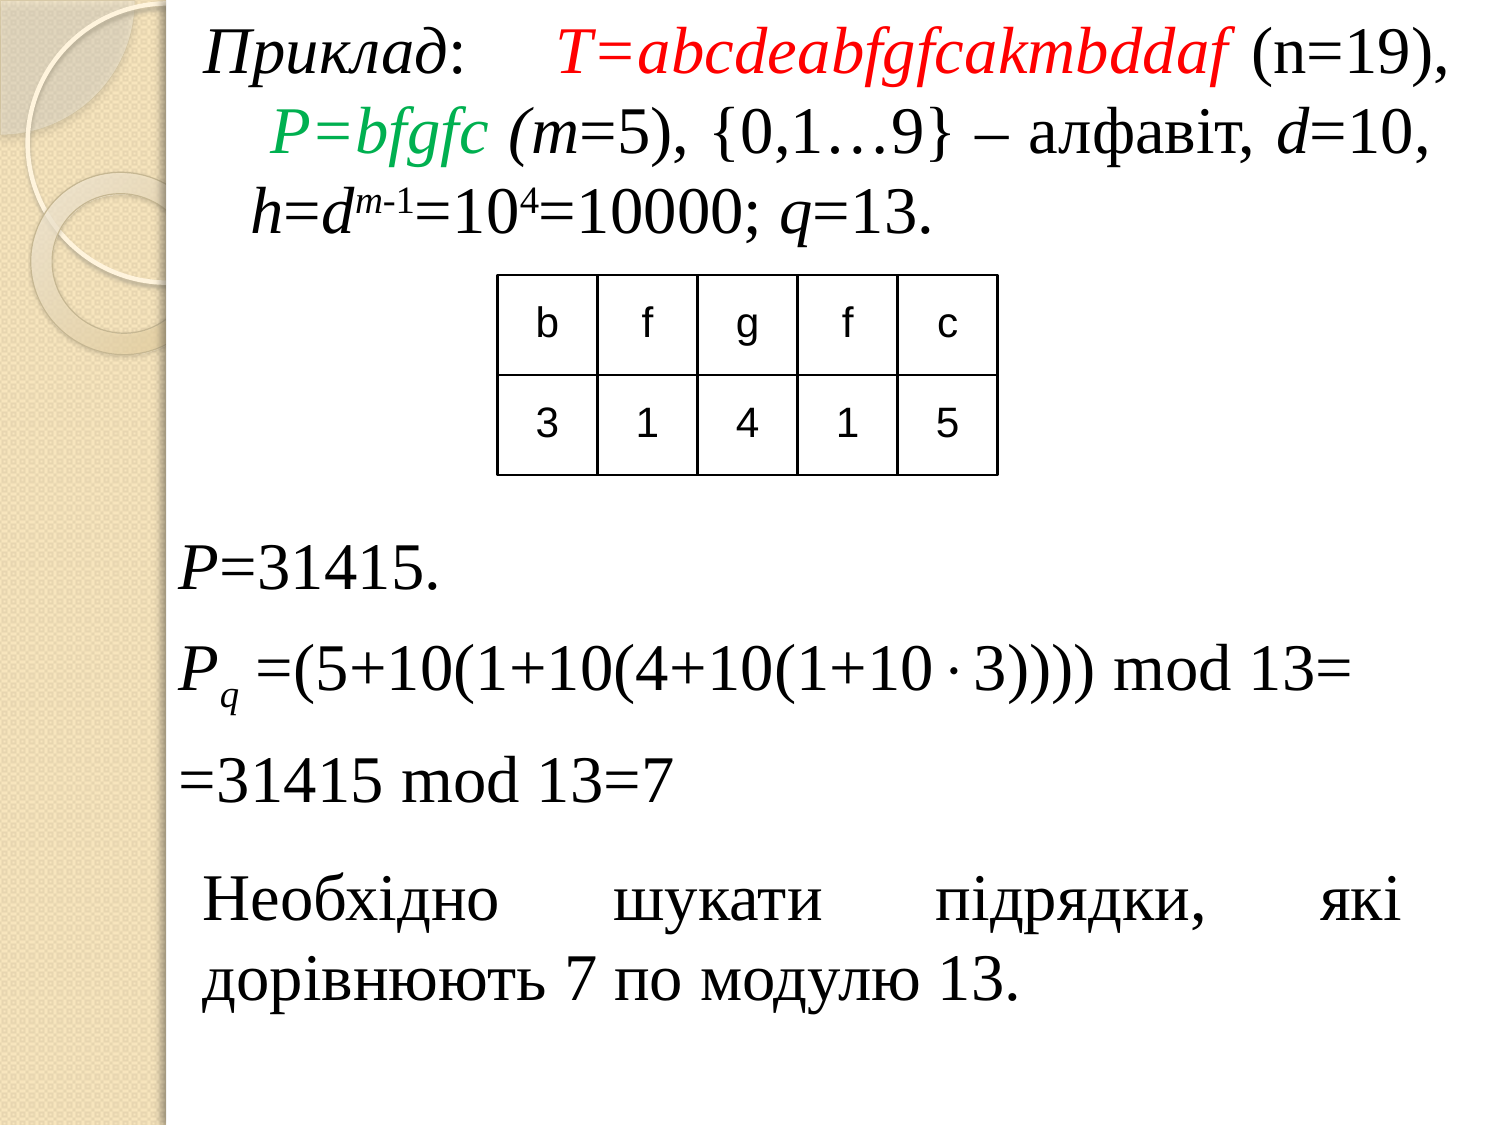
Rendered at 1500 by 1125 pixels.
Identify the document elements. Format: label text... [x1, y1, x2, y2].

text_box Необхідно шукати підрядки, які дорівнюють 7 по модулю 13. [187, 846, 1418, 1022]
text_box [491, 269, 1004, 481]
list Приклад: Т=abcdeabfgfcakmbddaf (n=19), P=bfgfc (m=5), {0,1…9} – алфавіт, d=10, h=dm-1=104=10000; q=13. [175, 1, 1466, 282]
text_box Р=31415. Рq =(5+10(1+10(4+10(1+103)))) mod 13= =31415 mod 13=7 [163, 515, 1500, 786]
